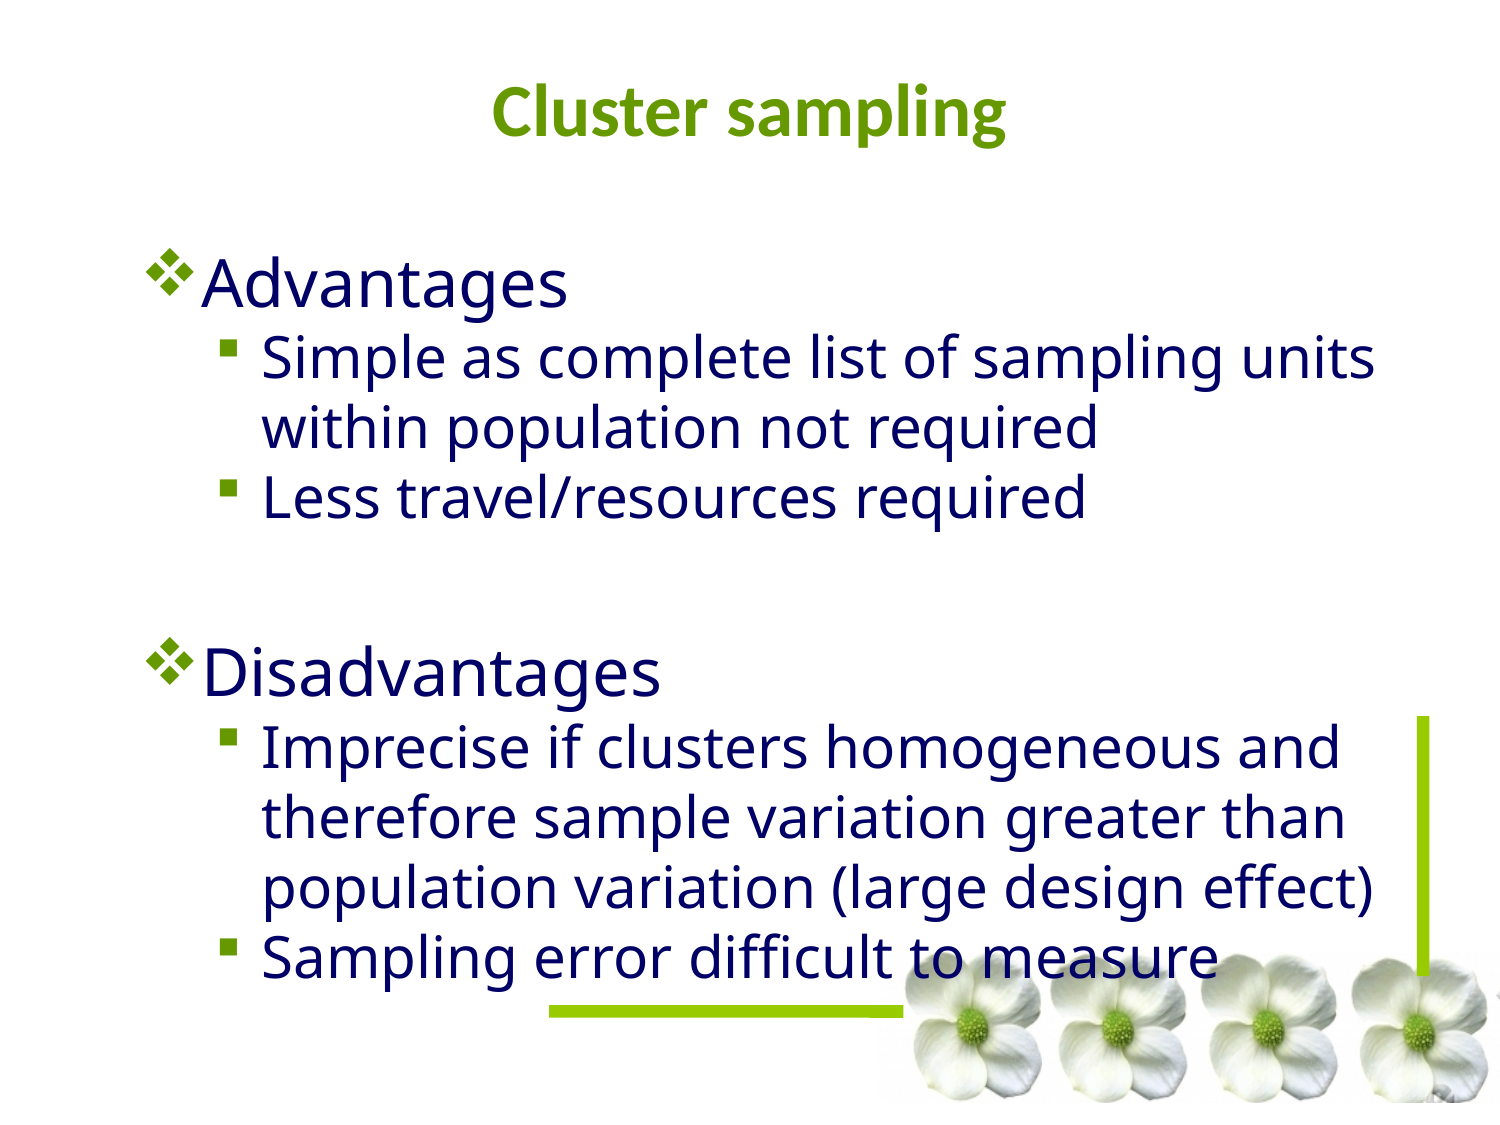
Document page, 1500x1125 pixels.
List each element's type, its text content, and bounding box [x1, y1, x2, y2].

title Cluster sampling [112, 12, 1388, 201]
picture [878, 952, 1500, 1103]
list Advantages Simple as complete list of sampling units within population not required Less travel/resources required Disadvantages Imprecise if clusters homogeneous and therefore sample variation greater than population variation (large design effect) Sampling error difficult to measure [124, 224, 1401, 1026]
